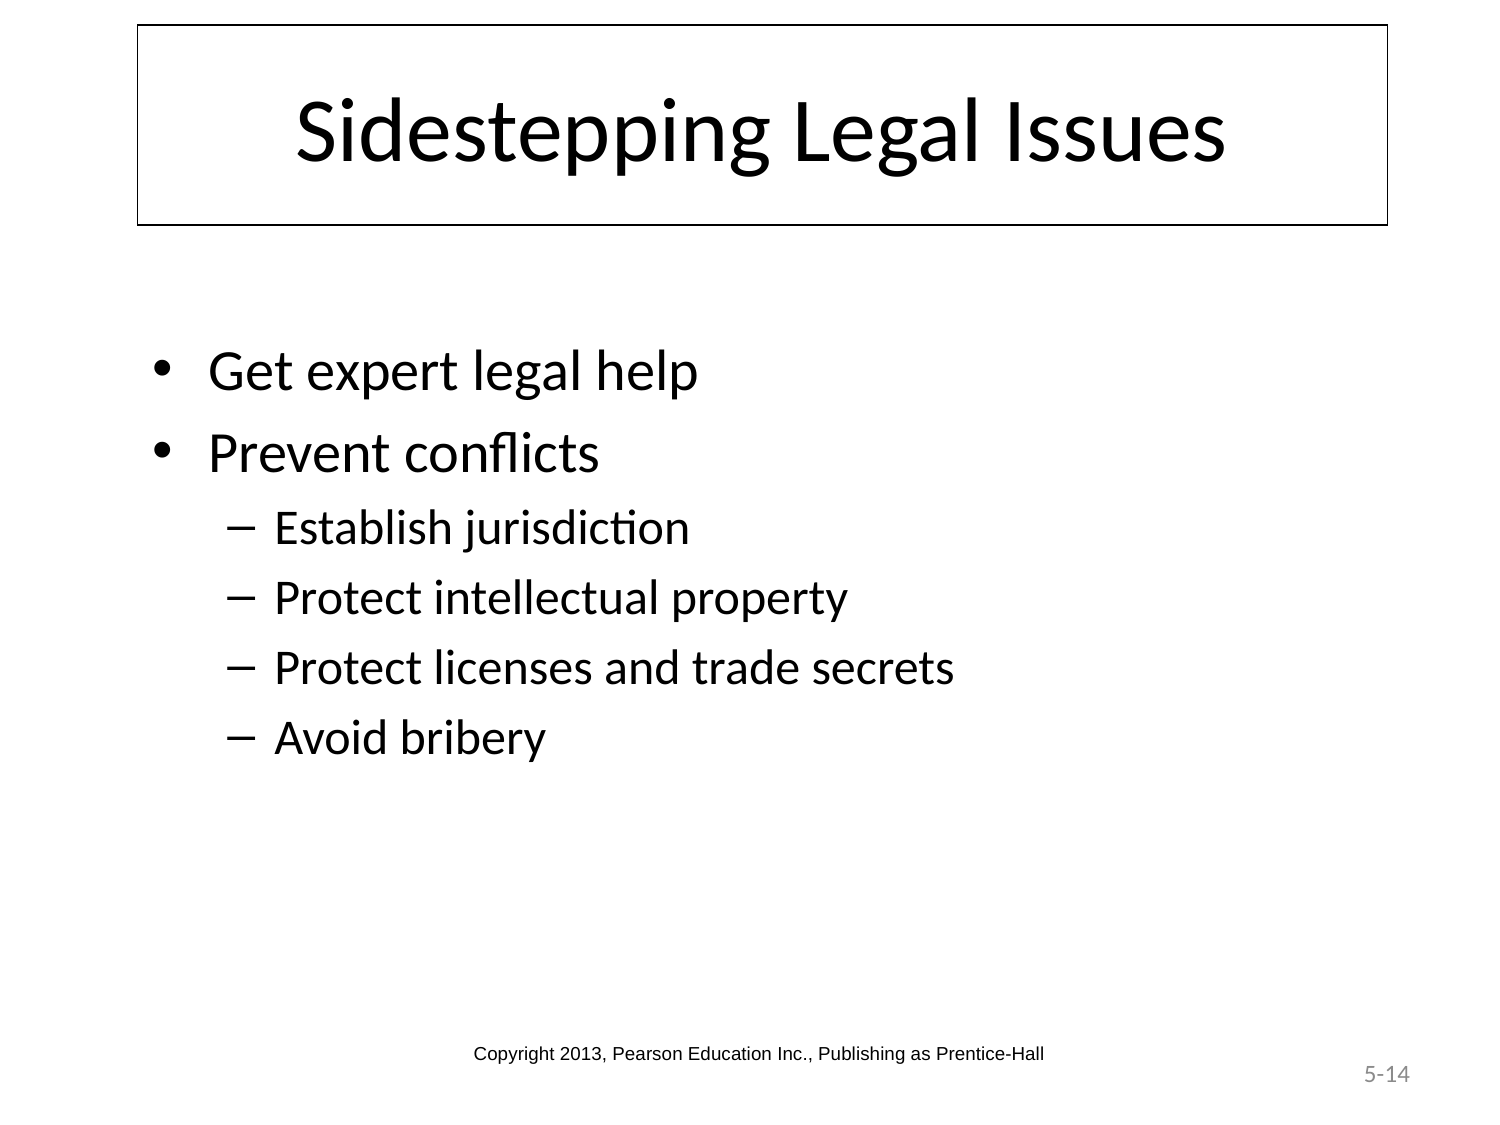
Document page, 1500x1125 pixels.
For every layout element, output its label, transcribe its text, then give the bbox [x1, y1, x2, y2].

list Get expert legal help Prevent conflicts Establish jurisdiction Protect intellectual property Protect licenses and trade secrets Avoid bribery [137, 324, 1388, 1001]
slide_number 5-14 [1074, 1042, 1425, 1103]
text_box Copyright 2013, Pearson Education Inc., Publishing as Prentice-Hall [459, 1033, 1059, 1094]
title Sidestepping Legal Issues [137, 24, 1388, 226]
